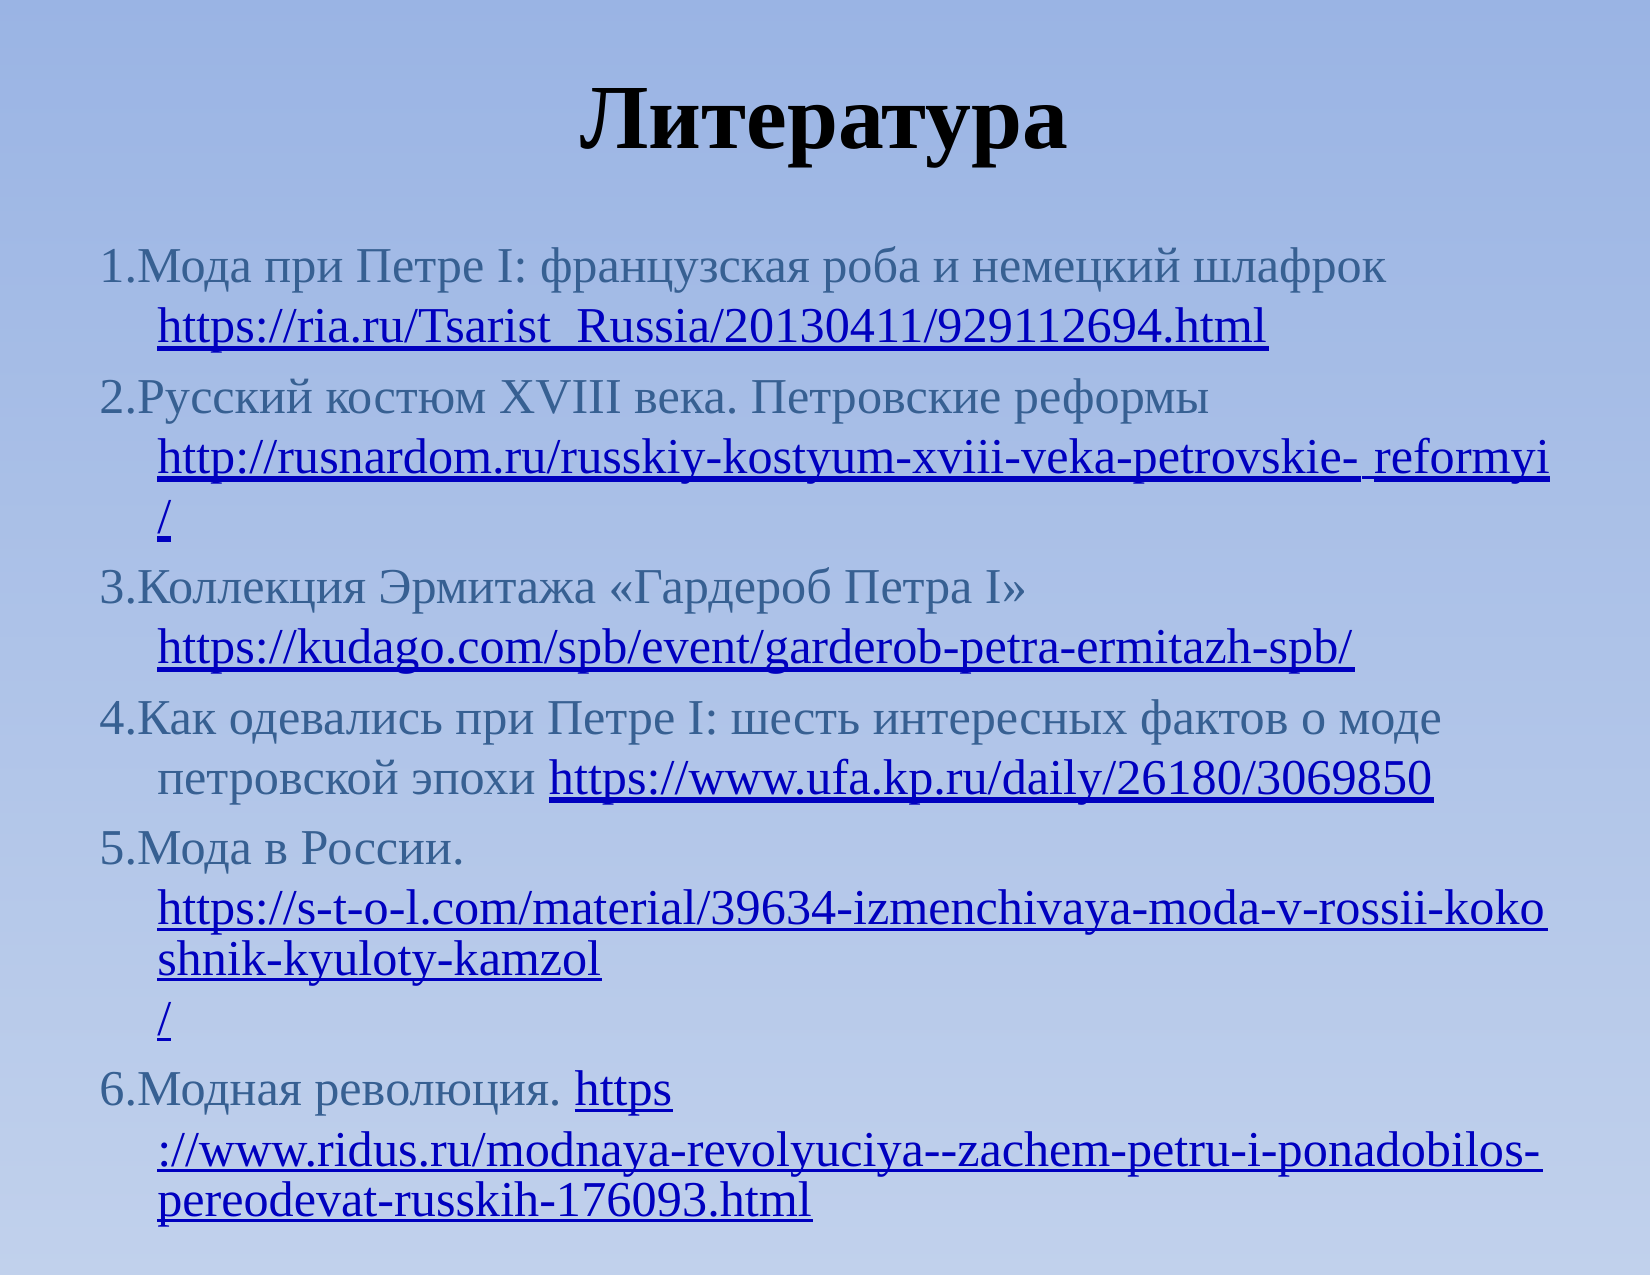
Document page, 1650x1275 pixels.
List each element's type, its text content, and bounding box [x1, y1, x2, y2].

text_box Литература [82, 35, 1568, 189]
text_box 1.Мода при Петре I: французская роба и немецкий шлафрок https://ria.ru/Tsarist_Russia/20130411/929112694.html 2.Русский костюм XVIII века. Петровские реформы http://rusnardom.ru/russkiy-kostyum-xviii-veka-petrovskie- reformyi/ 3.Коллекция Эрмитажа «Гардероб Петра I» https://kudago.com/spb/event/garderob-petra-ermitazh-spb/ 4.Как одевались при Петре I: шесть интересных фактов о моде петровской эпохи https://www.ufa.kp.ru/daily/26180/3069850 5.Мода в России. https://s-t-o-l.com/material/39634-izmenchivaya-moda-v-rossii-kokoshnik-kyuloty-kamzol/ 6.Модная революция. https://www.ridus.ru/modnaya-revolyuciya--zachem-petru-i-ponadobilos-pereodevat-russkih-176093.html [82, 223, 1568, 1139]
